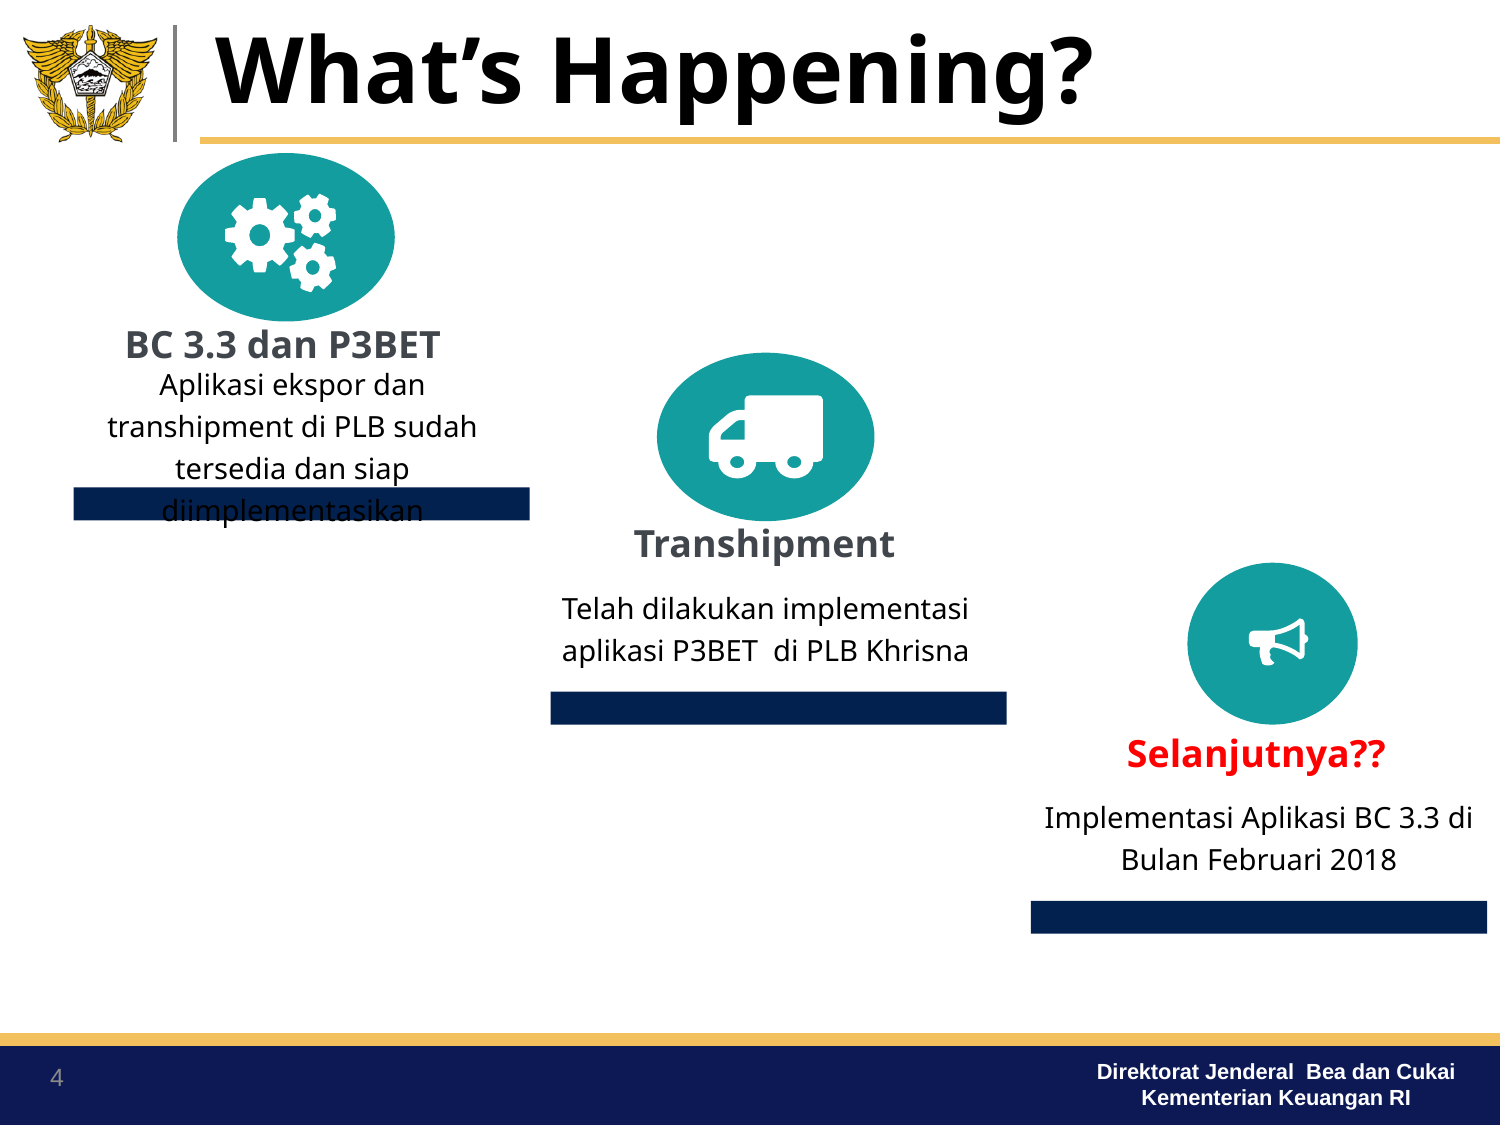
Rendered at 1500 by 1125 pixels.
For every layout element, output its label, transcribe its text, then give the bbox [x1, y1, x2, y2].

text_box Telah dilakukan implementasi aplikasi P3BET di PLB Khrisna [537, 583, 994, 763]
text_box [1187, 562, 1358, 725]
text_box [708, 395, 823, 479]
text_box [656, 352, 875, 520]
text_box Implementasi Aplikasi BC 3.3 di Bulan Februari 2018 [1030, 792, 1488, 950]
text_box Transhipment [633, 520, 943, 586]
text_box [225, 198, 295, 273]
text_box Selanjutnya?? [1126, 729, 1436, 796]
text_box [293, 193, 336, 238]
picture [200, 137, 1500, 144]
text_box [177, 153, 395, 321]
picture [19, 19, 163, 150]
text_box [64, 321, 530, 539]
text_box [994, 691, 1007, 725]
picture [0, 1033, 1500, 1125]
title What’s Happening? [200, 14, 1397, 134]
text_box [289, 242, 336, 293]
